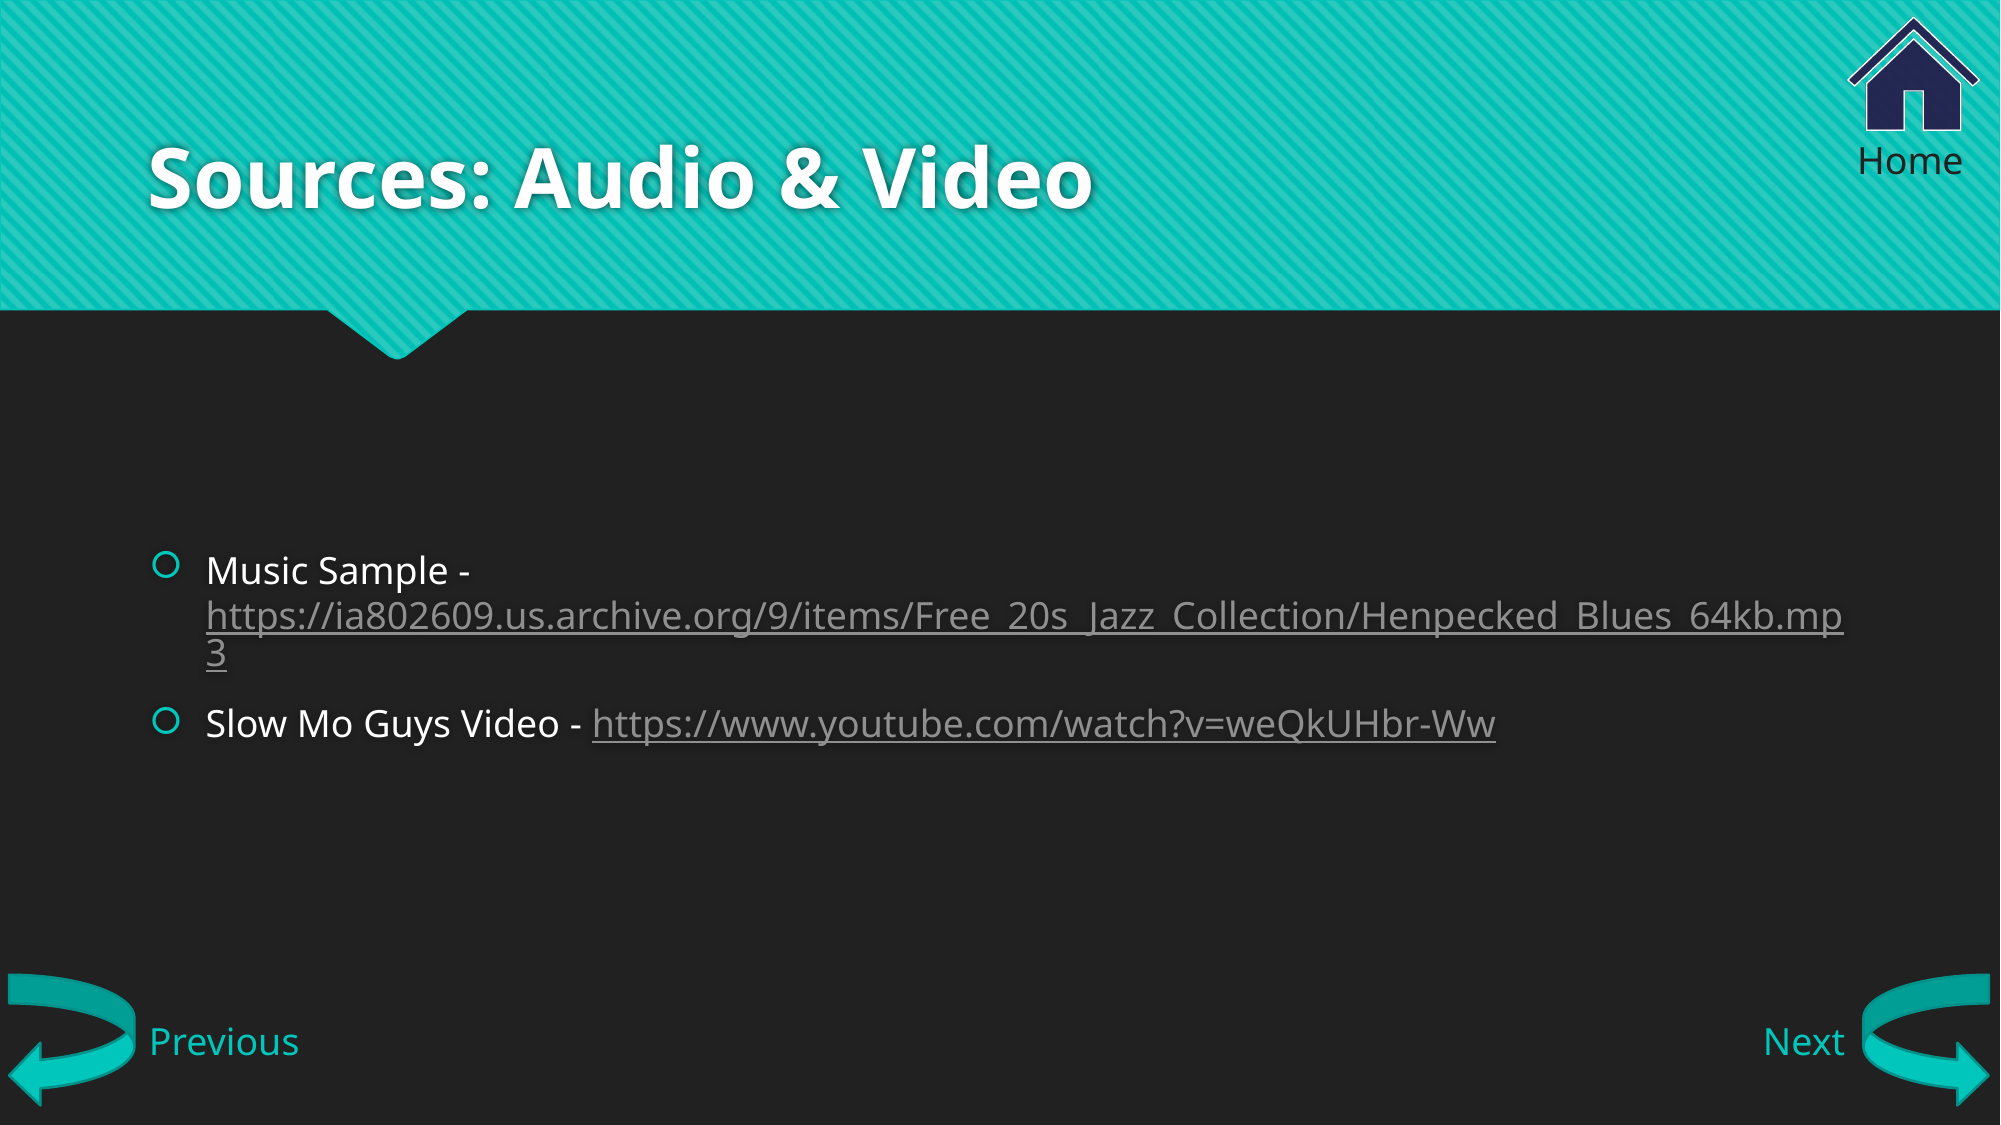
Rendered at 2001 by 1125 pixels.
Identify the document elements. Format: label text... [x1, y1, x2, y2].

text_box [1864, 973, 1991, 1107]
picture [1838, 0, 1989, 149]
text_box Previous [134, 1010, 322, 1071]
text_box Home [1842, 149, 1985, 190]
text_box [7, 973, 134, 1107]
title Sources: Audio & Video [132, 73, 1868, 233]
list Music Sample - https://ia802609.us.archive.org/9/items/Free_20s_Jazz_Collection/Henpecked_Blues_64kb.mp3 Slow Mo Guys Video - https://www.youtube.com/watch?v=weQkUHbr-Ww [134, 364, 1866, 962]
text_box Next [1748, 1010, 1864, 1071]
